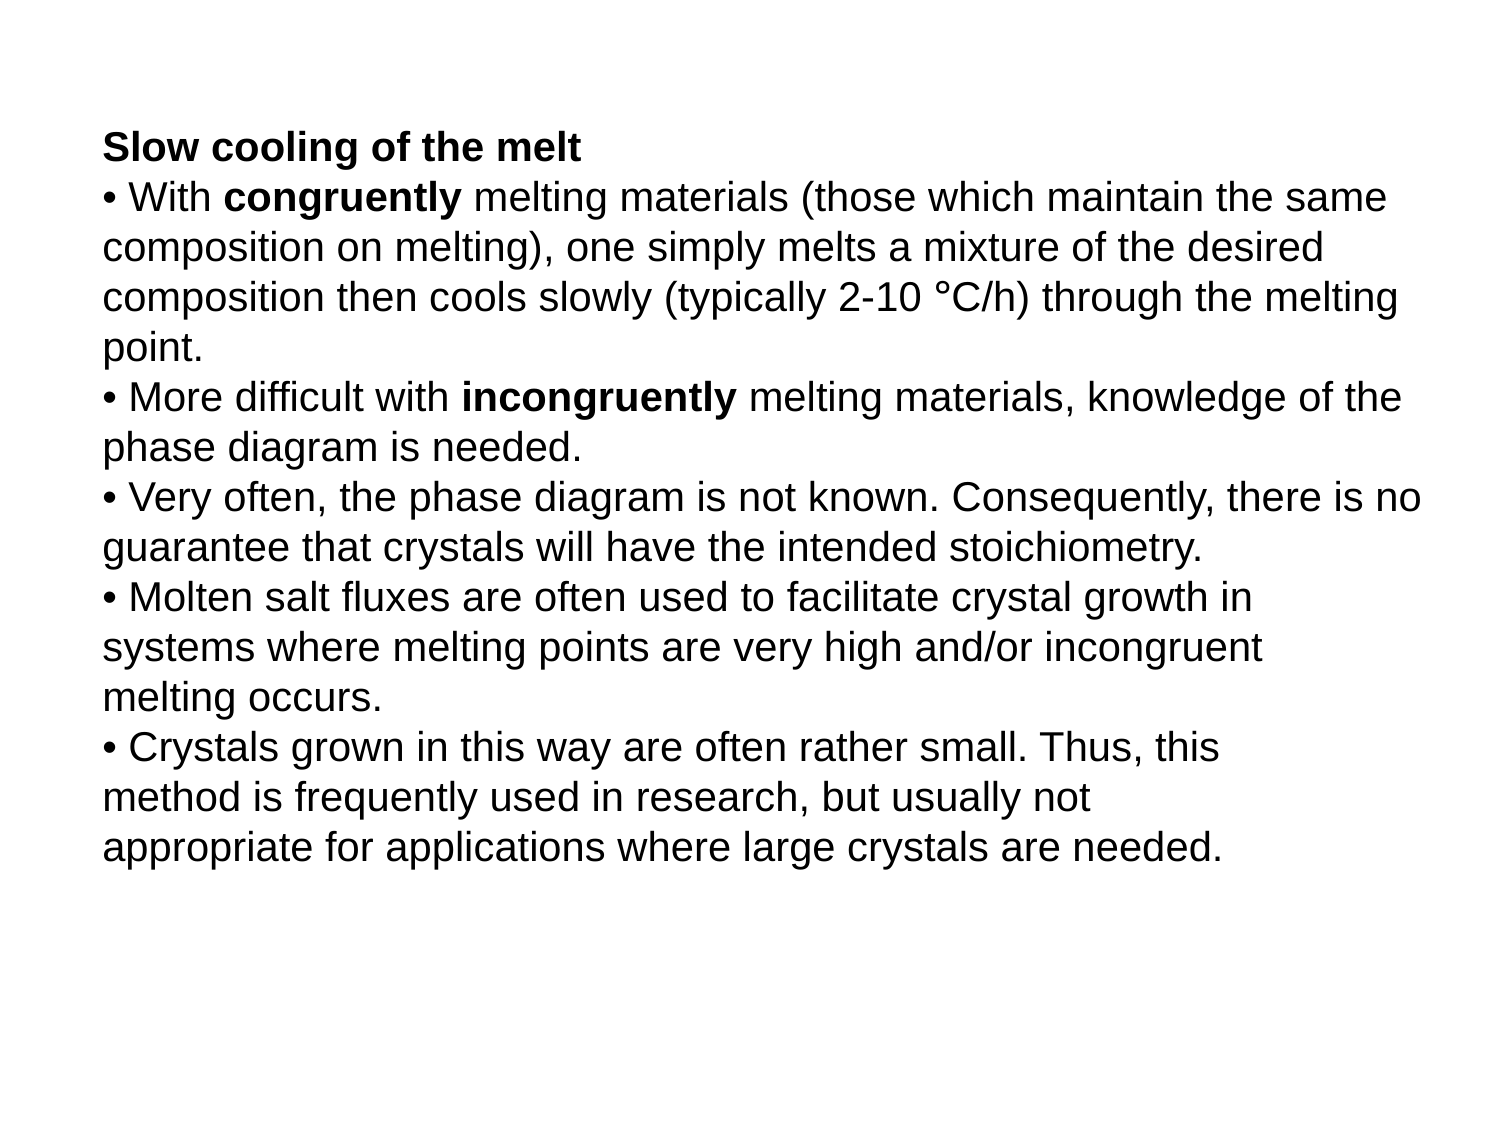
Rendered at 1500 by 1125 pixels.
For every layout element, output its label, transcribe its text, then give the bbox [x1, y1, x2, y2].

text_box Slow cooling of the melt • With congruently melting materials (those which maintain the same composition on melting), one simply melts a mixture of the desired composition then cools slowly (typically 2-10 °C/h) through the melting point. • More difficult with incongruently melting materials, knowledge of the phase diagram is needed. • Very often, the phase diagram is not known. Consequently, there is no guarantee that crystals will have the intended stoichiometry. • Molten salt fluxes are often used to facilitate crystal growth in systems where melting points are very high and/or incongruent melting occurs. • Crystals grown in this way are often rather small. Thus, this method is frequently used in research, but usually not appropriate for applications where large crystals are needed. [87, 112, 1475, 878]
